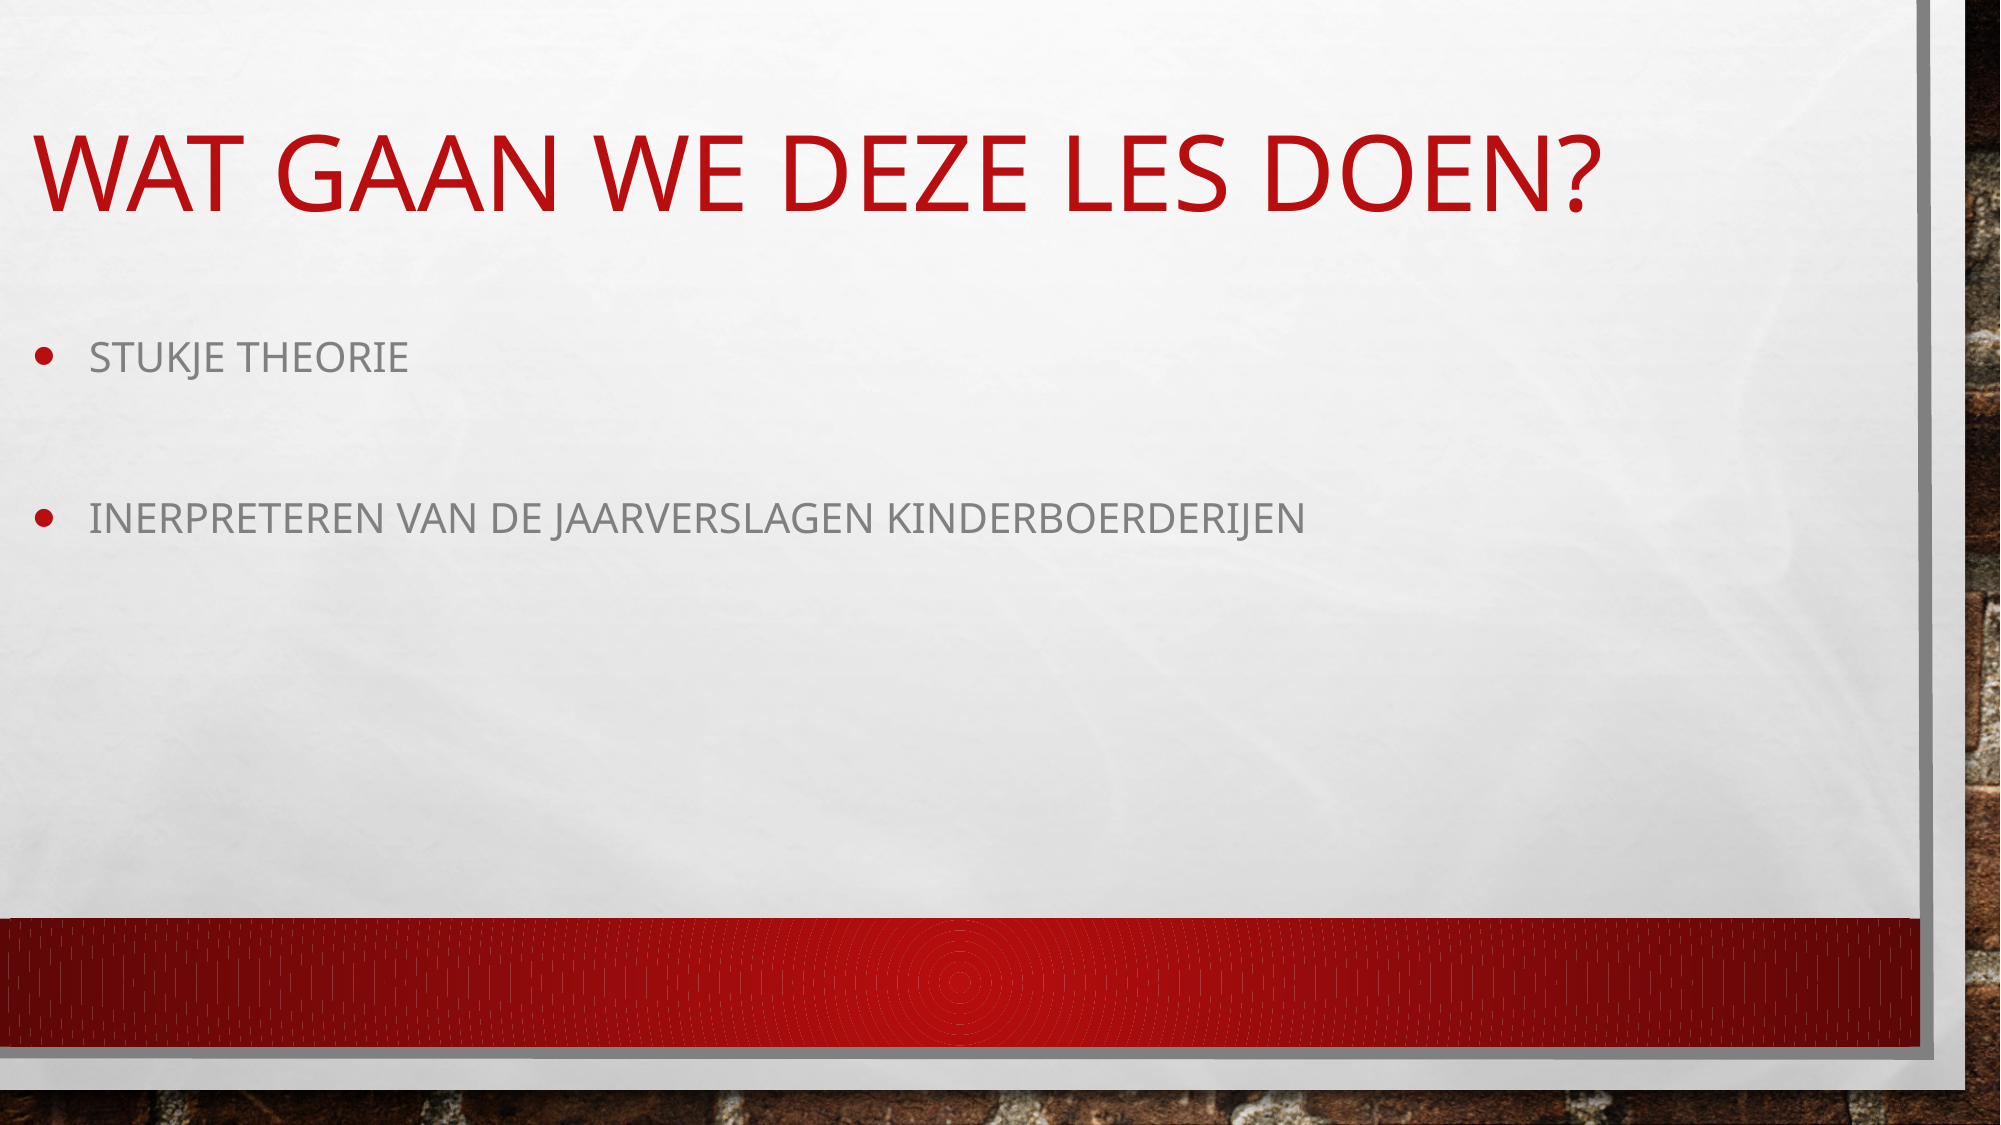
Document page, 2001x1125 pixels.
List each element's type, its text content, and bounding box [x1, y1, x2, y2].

title Wat gaan we deze les doen? [17, 112, 1818, 242]
picture [0, 0, 2000, 1125]
list Stukje theorie Inerpreteren van de jaarverslagen kinderboerderijen [17, 242, 1818, 883]
